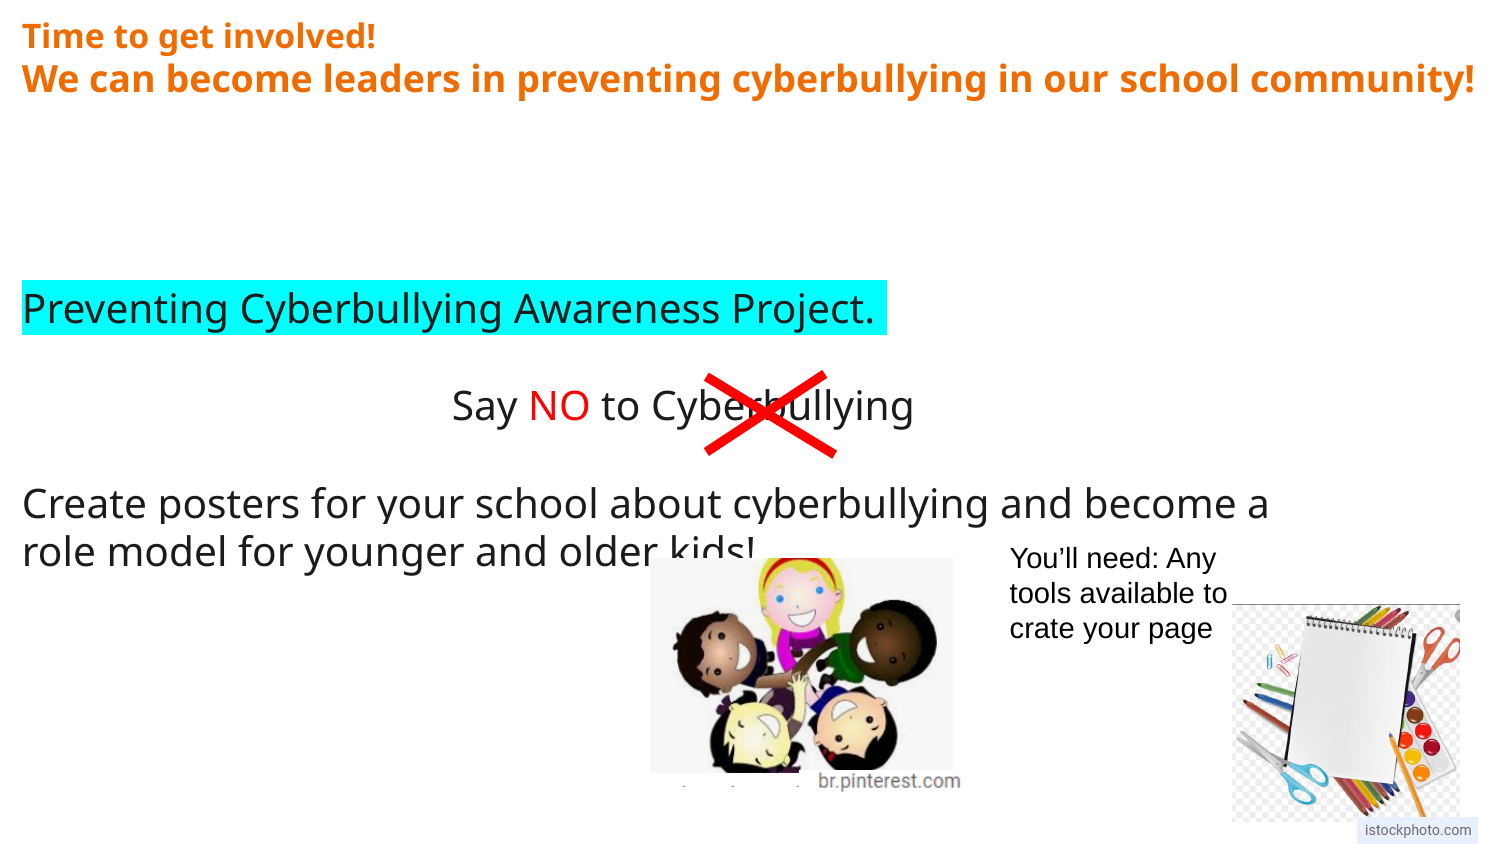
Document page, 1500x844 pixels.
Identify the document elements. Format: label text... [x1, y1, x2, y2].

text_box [706, 373, 825, 453]
title Time to get involved! We can become leaders in preventing cyberbullying in our school community! [6, 0, 1500, 116]
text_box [829, 376, 835, 455]
text_box You’ll need: Any tools available to crate your page [994, 531, 1288, 722]
picture [1232, 604, 1479, 844]
text_box Preventing Cyberbullying Awareness Project. Say NO to Cyberbullying Create posters for your school about cyberbullying and become a role model for younger and older kids! [6, 267, 1361, 688]
picture [649, 557, 974, 804]
